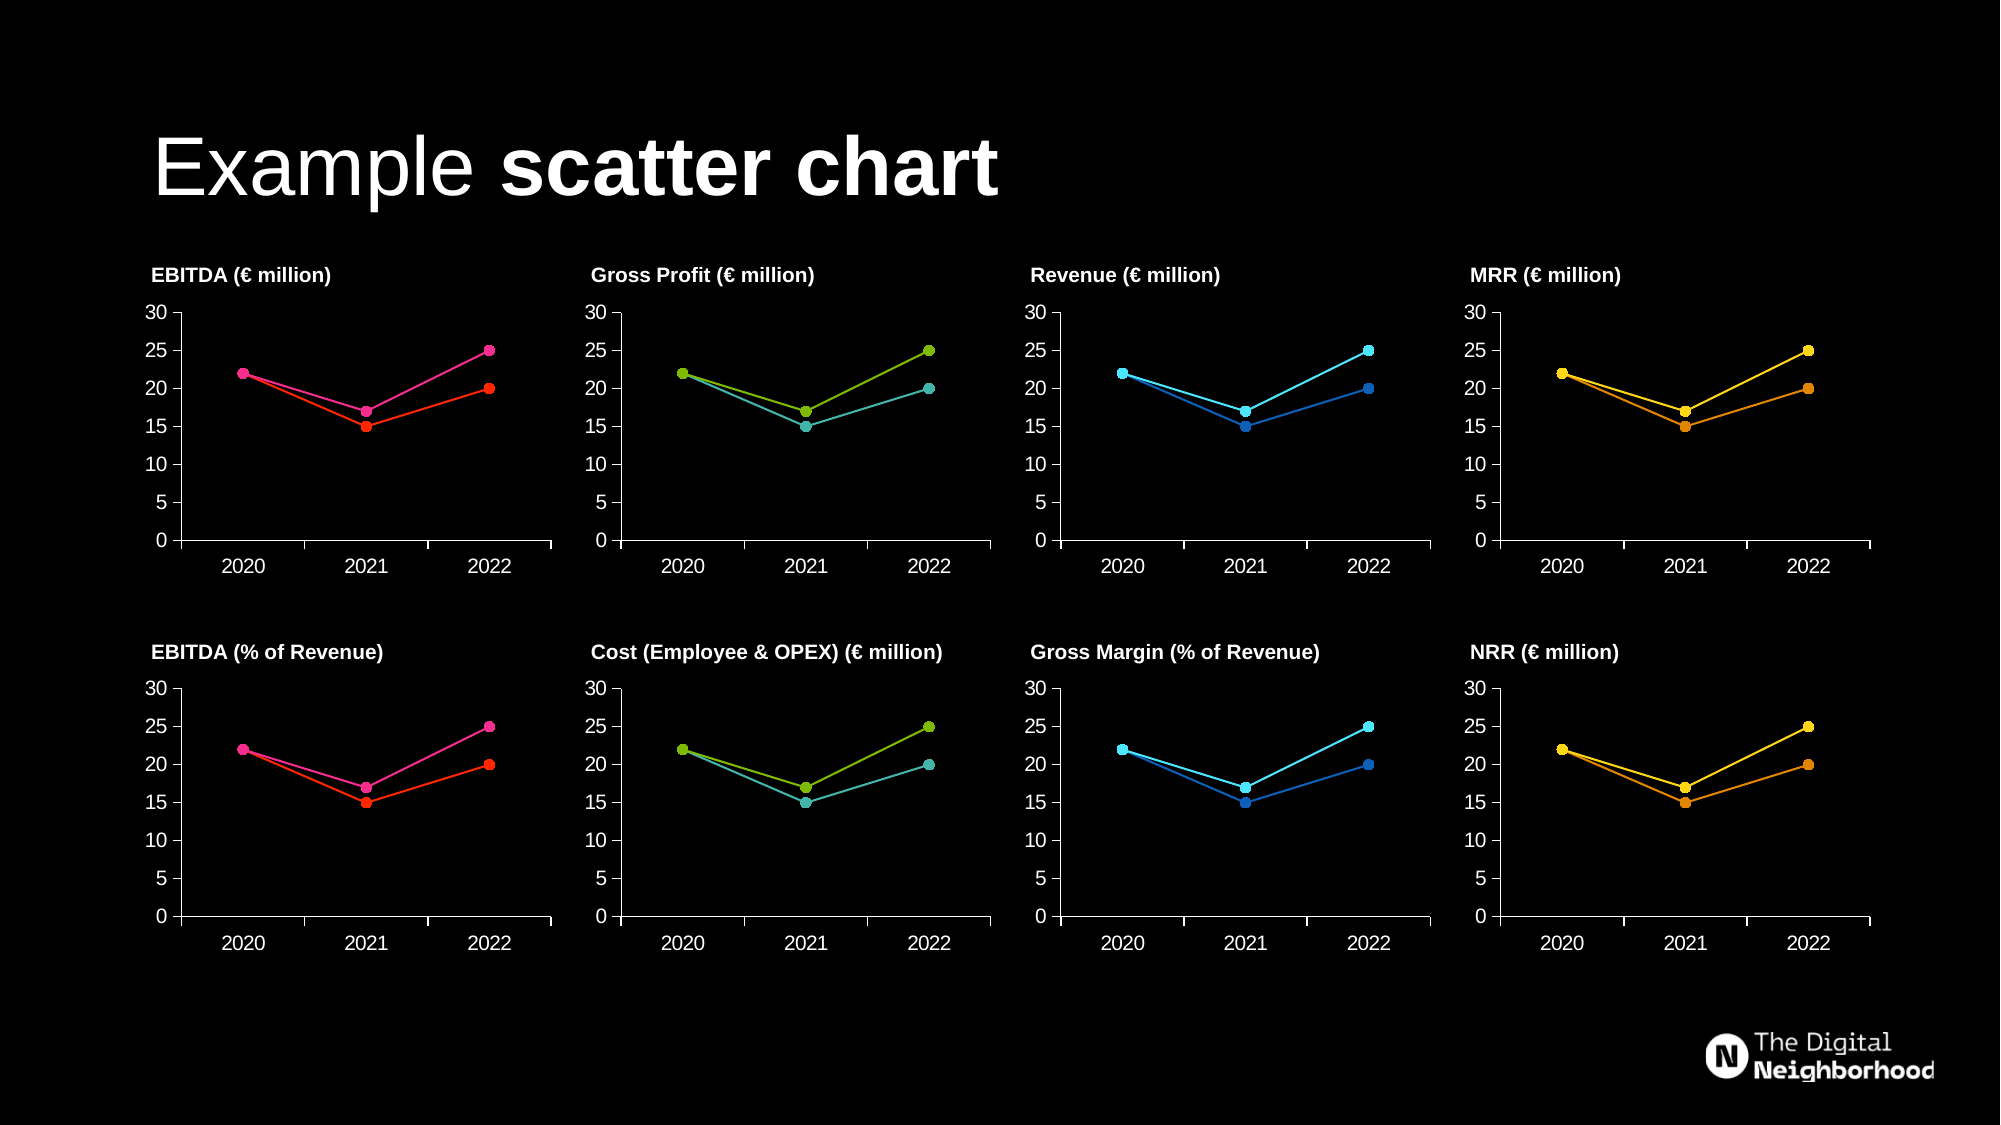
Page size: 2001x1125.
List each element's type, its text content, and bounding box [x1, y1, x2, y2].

text_box Gross Margin (% of Revenue) [1015, 630, 1439, 671]
chart [1015, 294, 1439, 585]
text_box NRR (€ million) [1455, 630, 1879, 671]
chart [136, 294, 560, 585]
text_box EBITDA (% of Revenue) [136, 630, 560, 671]
text_box EBITDA (€ million) [136, 254, 560, 294]
chart [1455, 671, 1879, 961]
title Example scatter chart [137, 104, 1464, 232]
chart [1015, 671, 1439, 961]
chart [576, 294, 1000, 585]
chart [576, 671, 1000, 961]
text_box Cost (Employee & OPEX) (€ million) [576, 630, 1000, 671]
text_box MRR (€ million) [1455, 254, 1879, 294]
text_box Gross Profit (€ million) [576, 254, 1000, 294]
text_box Revenue (€ million) [1015, 254, 1439, 294]
chart [136, 671, 560, 961]
chart [1455, 294, 1879, 585]
